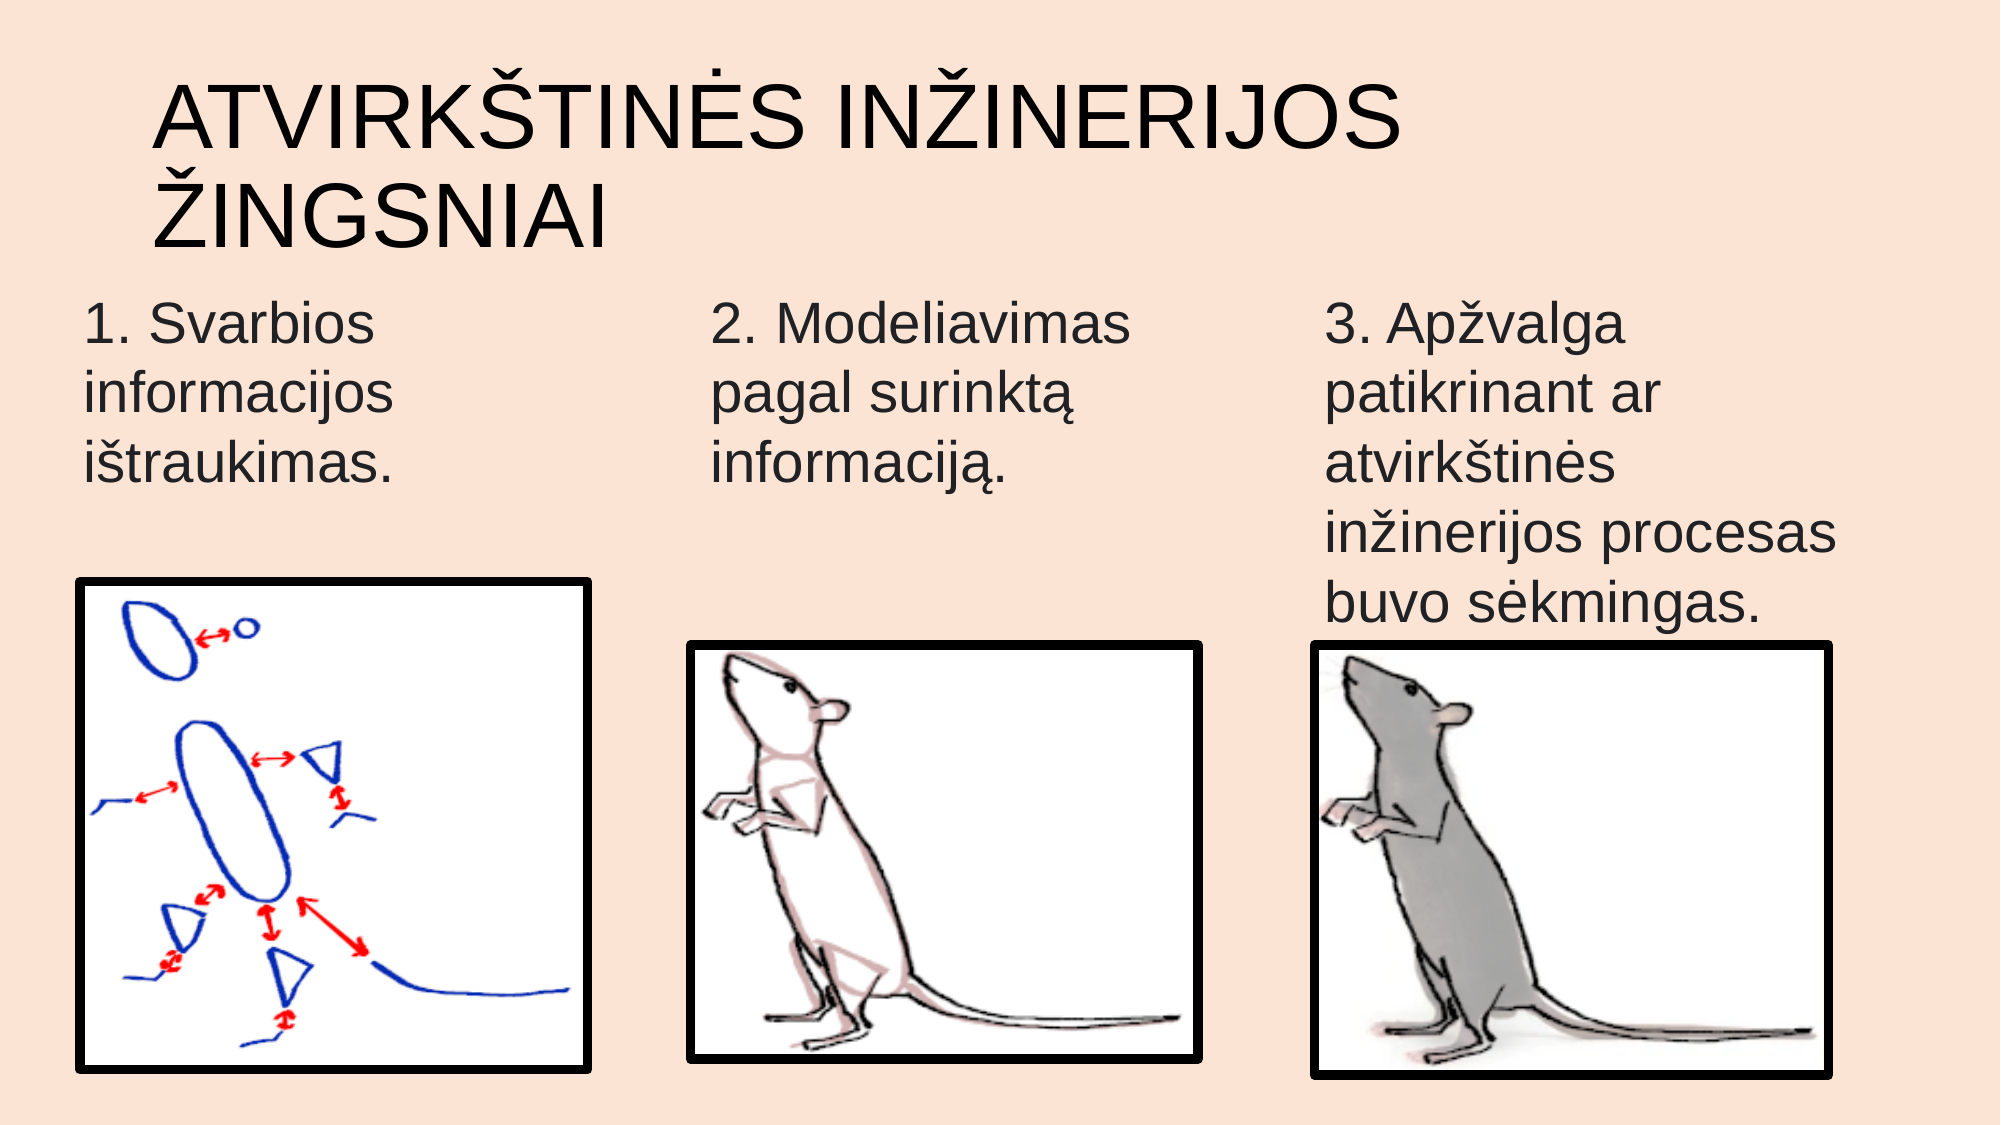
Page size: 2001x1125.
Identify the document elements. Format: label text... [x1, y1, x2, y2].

list 1. Svarbios informacijos ištraukimas. [68, 277, 544, 992]
title ATVIRKŠTINĖS INŽINERIJOS ŽINGSNIAI [137, 59, 1863, 278]
picture [695, 649, 1194, 1055]
text_box 3. Apžvalga patikrinant ar atvirkštinės inžinerijos procesas buvo sėkmingas. [1309, 277, 1884, 992]
picture [84, 585, 583, 1066]
text_box 2. Modeliavimas pagal surinktą informaciją. [695, 277, 1171, 640]
picture [1318, 649, 1824, 1071]
